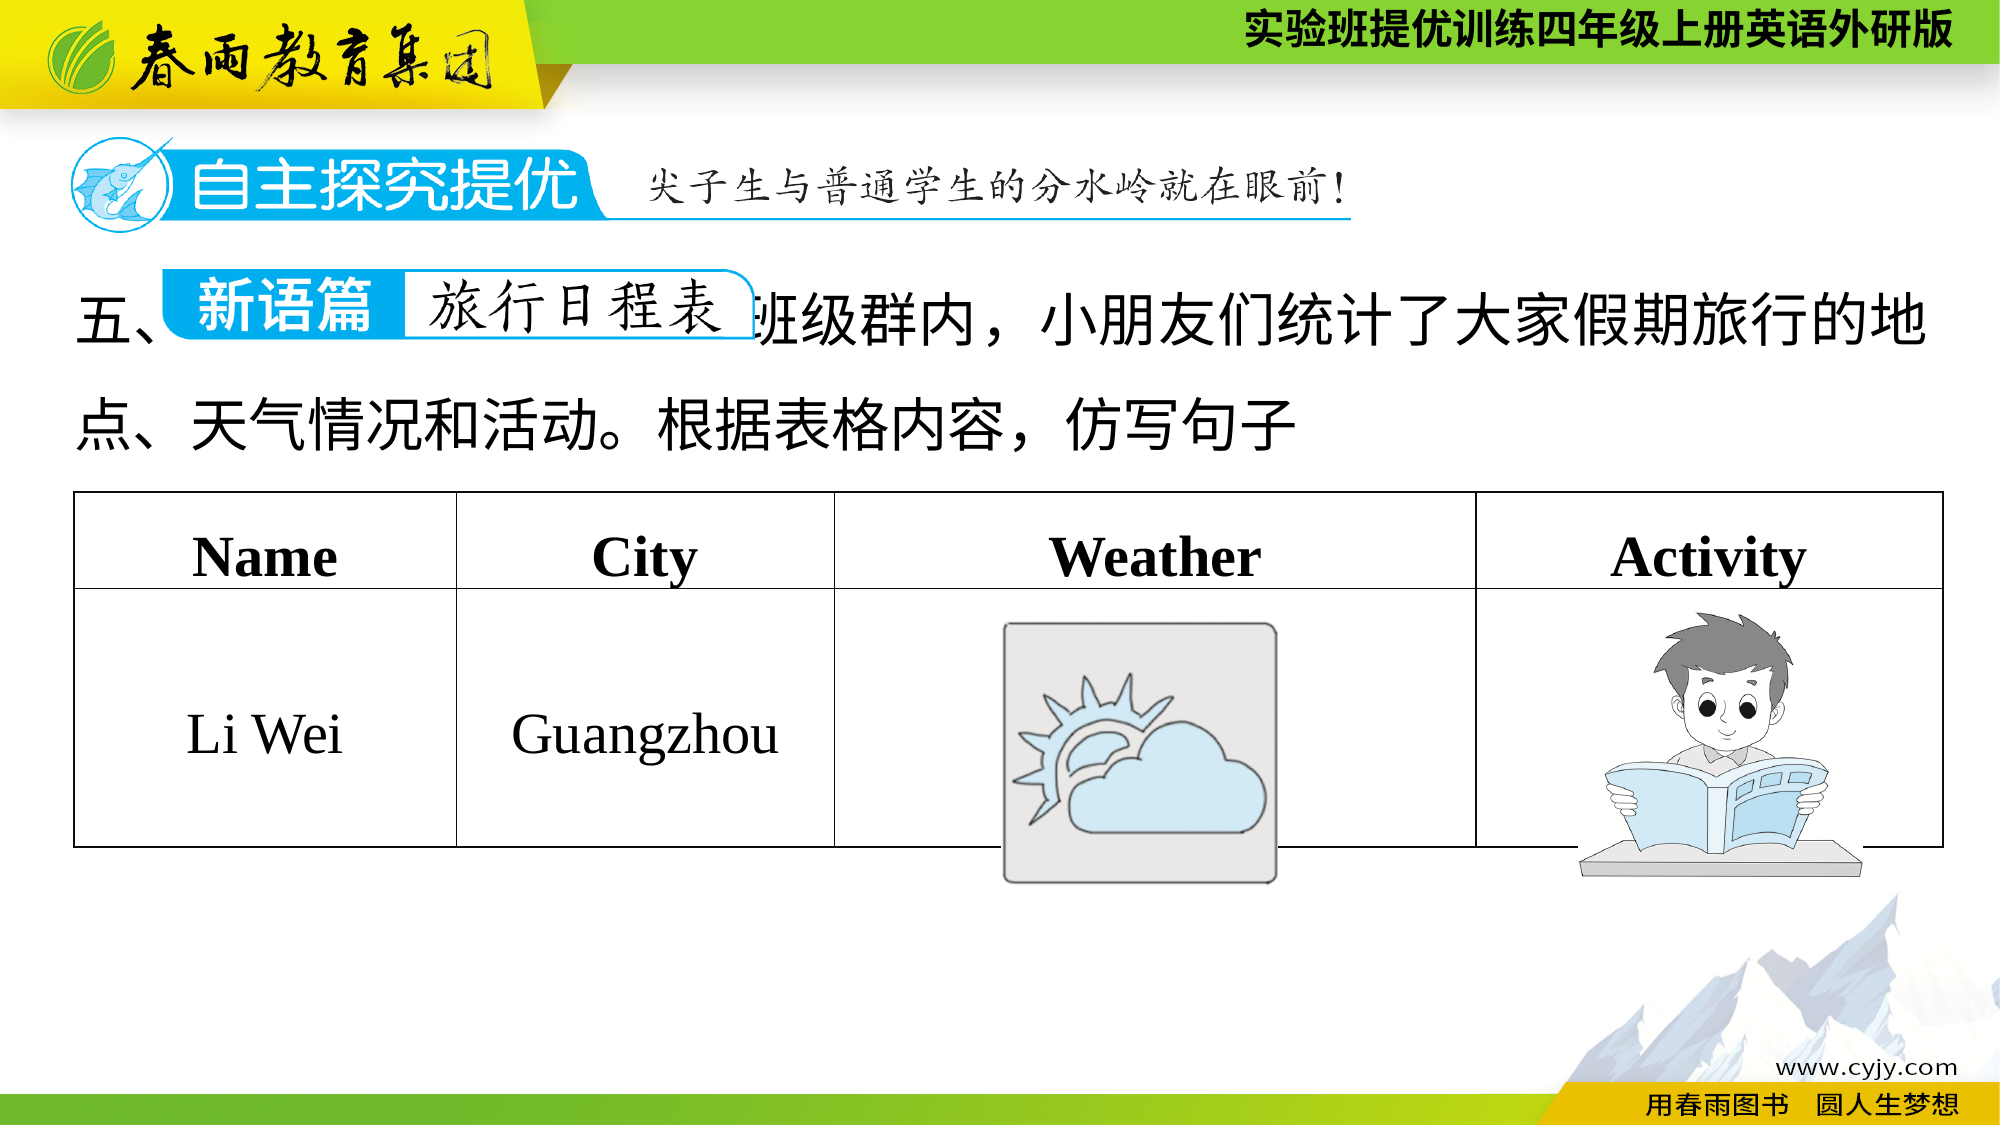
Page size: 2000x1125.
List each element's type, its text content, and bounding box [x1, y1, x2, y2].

table_cell [835, 589, 1475, 846]
picture [0, 0, 2000, 1125]
table_cell Li Wei [75, 589, 456, 846]
table_header City [457, 493, 834, 588]
list 五、 班级群内，小朋友们统计了大家假期旅行的地点、天气情况和活动。根据表格内容，仿写句子 [59, 240, 1944, 468]
table_header Weather [835, 493, 1475, 588]
table_cell Guangzhou [457, 589, 834, 846]
table_header Name [75, 493, 456, 588]
table_header Activity [1477, 493, 1942, 588]
table_cell [1477, 589, 1942, 846]
